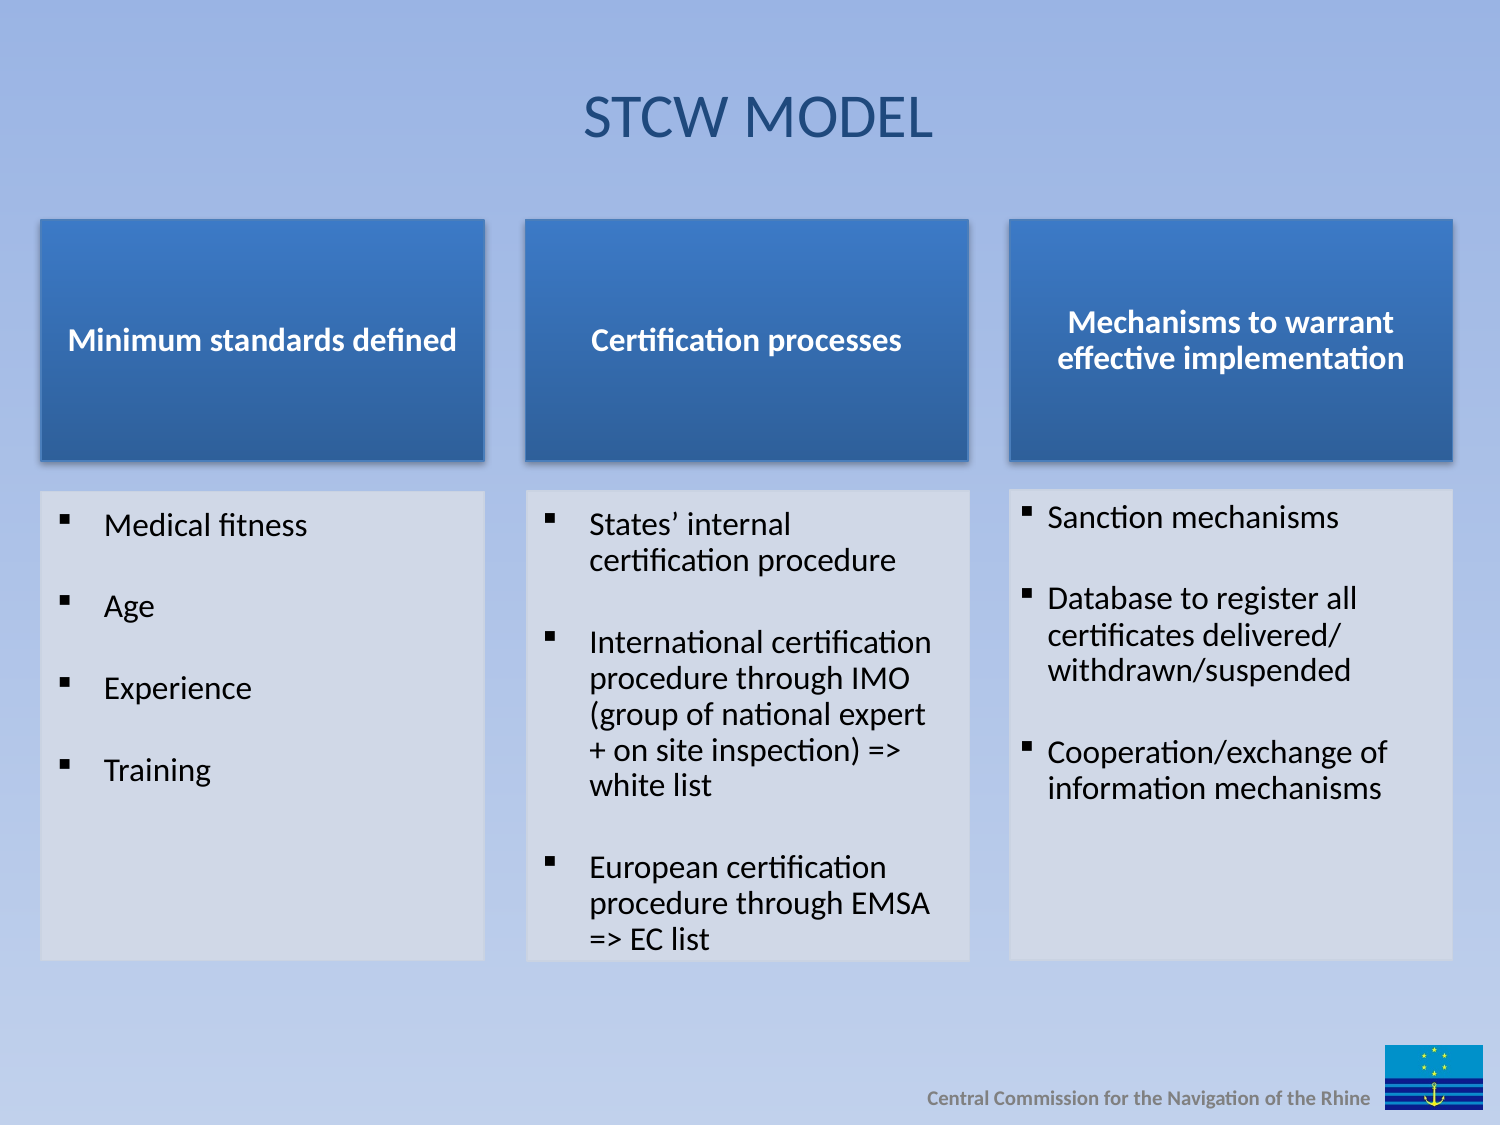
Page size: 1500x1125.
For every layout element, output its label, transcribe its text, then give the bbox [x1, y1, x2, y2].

title STCW MODEL [83, 19, 1434, 207]
text_box Central Commission for the Navigation of the Rhine [912, 1077, 1382, 1117]
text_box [1009, 219, 1453, 462]
picture [1384, 1079, 1483, 1111]
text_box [40, 491, 485, 961]
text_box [525, 219, 969, 462]
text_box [1009, 489, 1453, 961]
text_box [40, 219, 485, 462]
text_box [526, 490, 970, 962]
